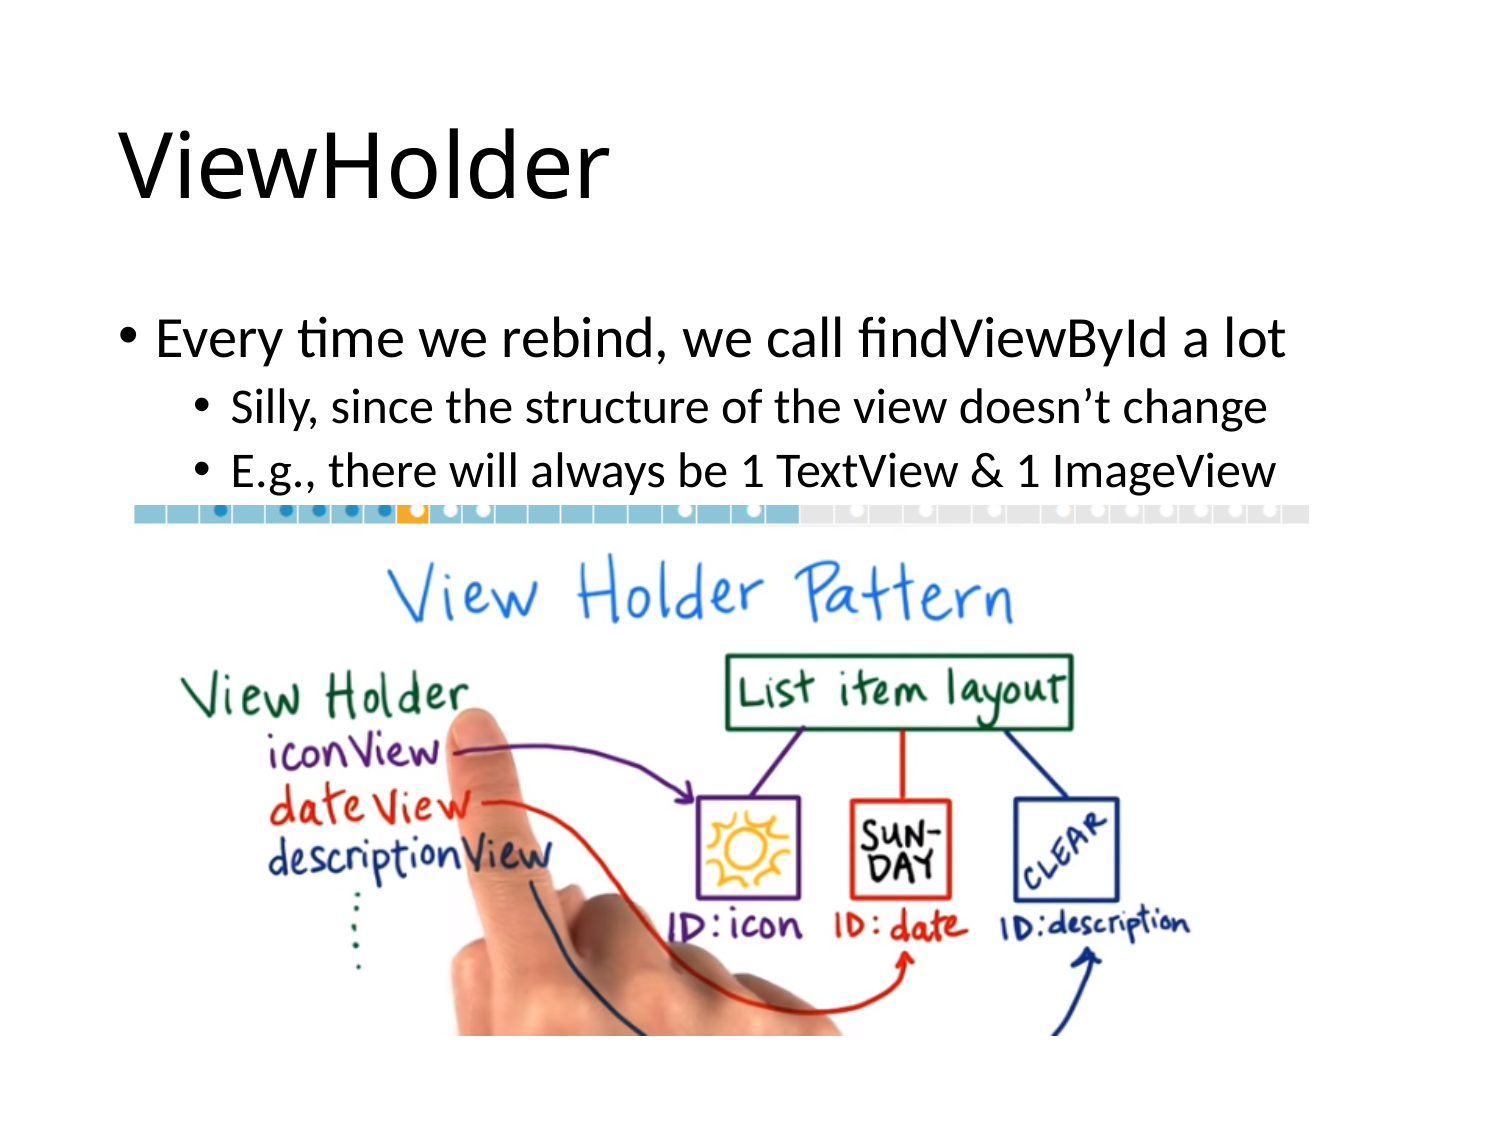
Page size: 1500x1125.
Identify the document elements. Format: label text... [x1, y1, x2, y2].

picture [119, 505, 1309, 1036]
list Every time we rebind, we call findViewById a lot Silly, since the structure of the view doesn’t change E.g., there will always be 1 TextView & 1 ImageView [103, 299, 1417, 1014]
title ViewHolder [103, 59, 1397, 278]
